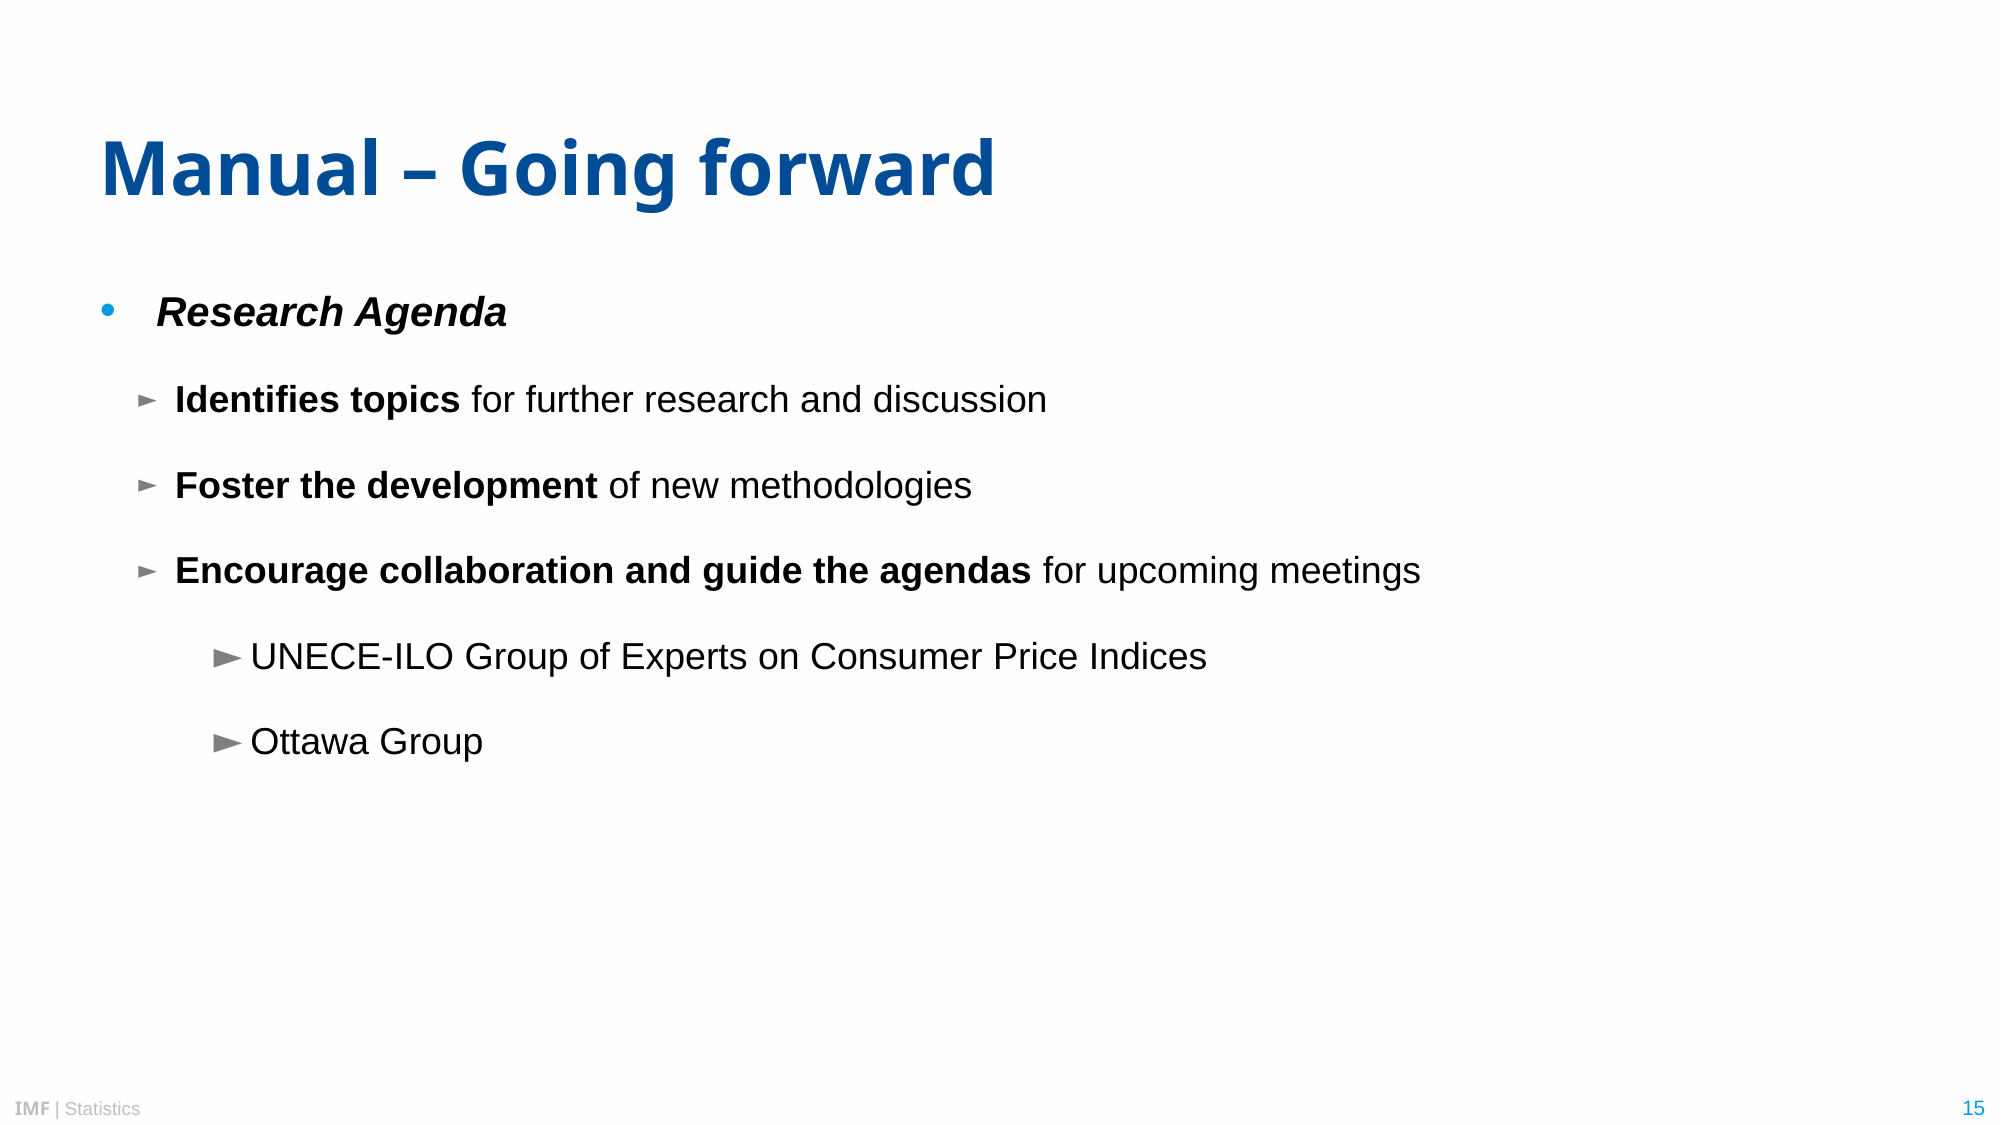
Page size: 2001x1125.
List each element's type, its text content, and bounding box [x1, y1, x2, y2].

title Manual – Going forward [99, 79, 1900, 262]
list Research Agenda Identifies topics for further research and discussion Foster the development of new methodologies Encourage collaboration and guide the agendas for upcoming meetings UNECE-ILO Group of Experts on Consumer Price Indices Ottawa Group [99, 262, 1900, 1049]
